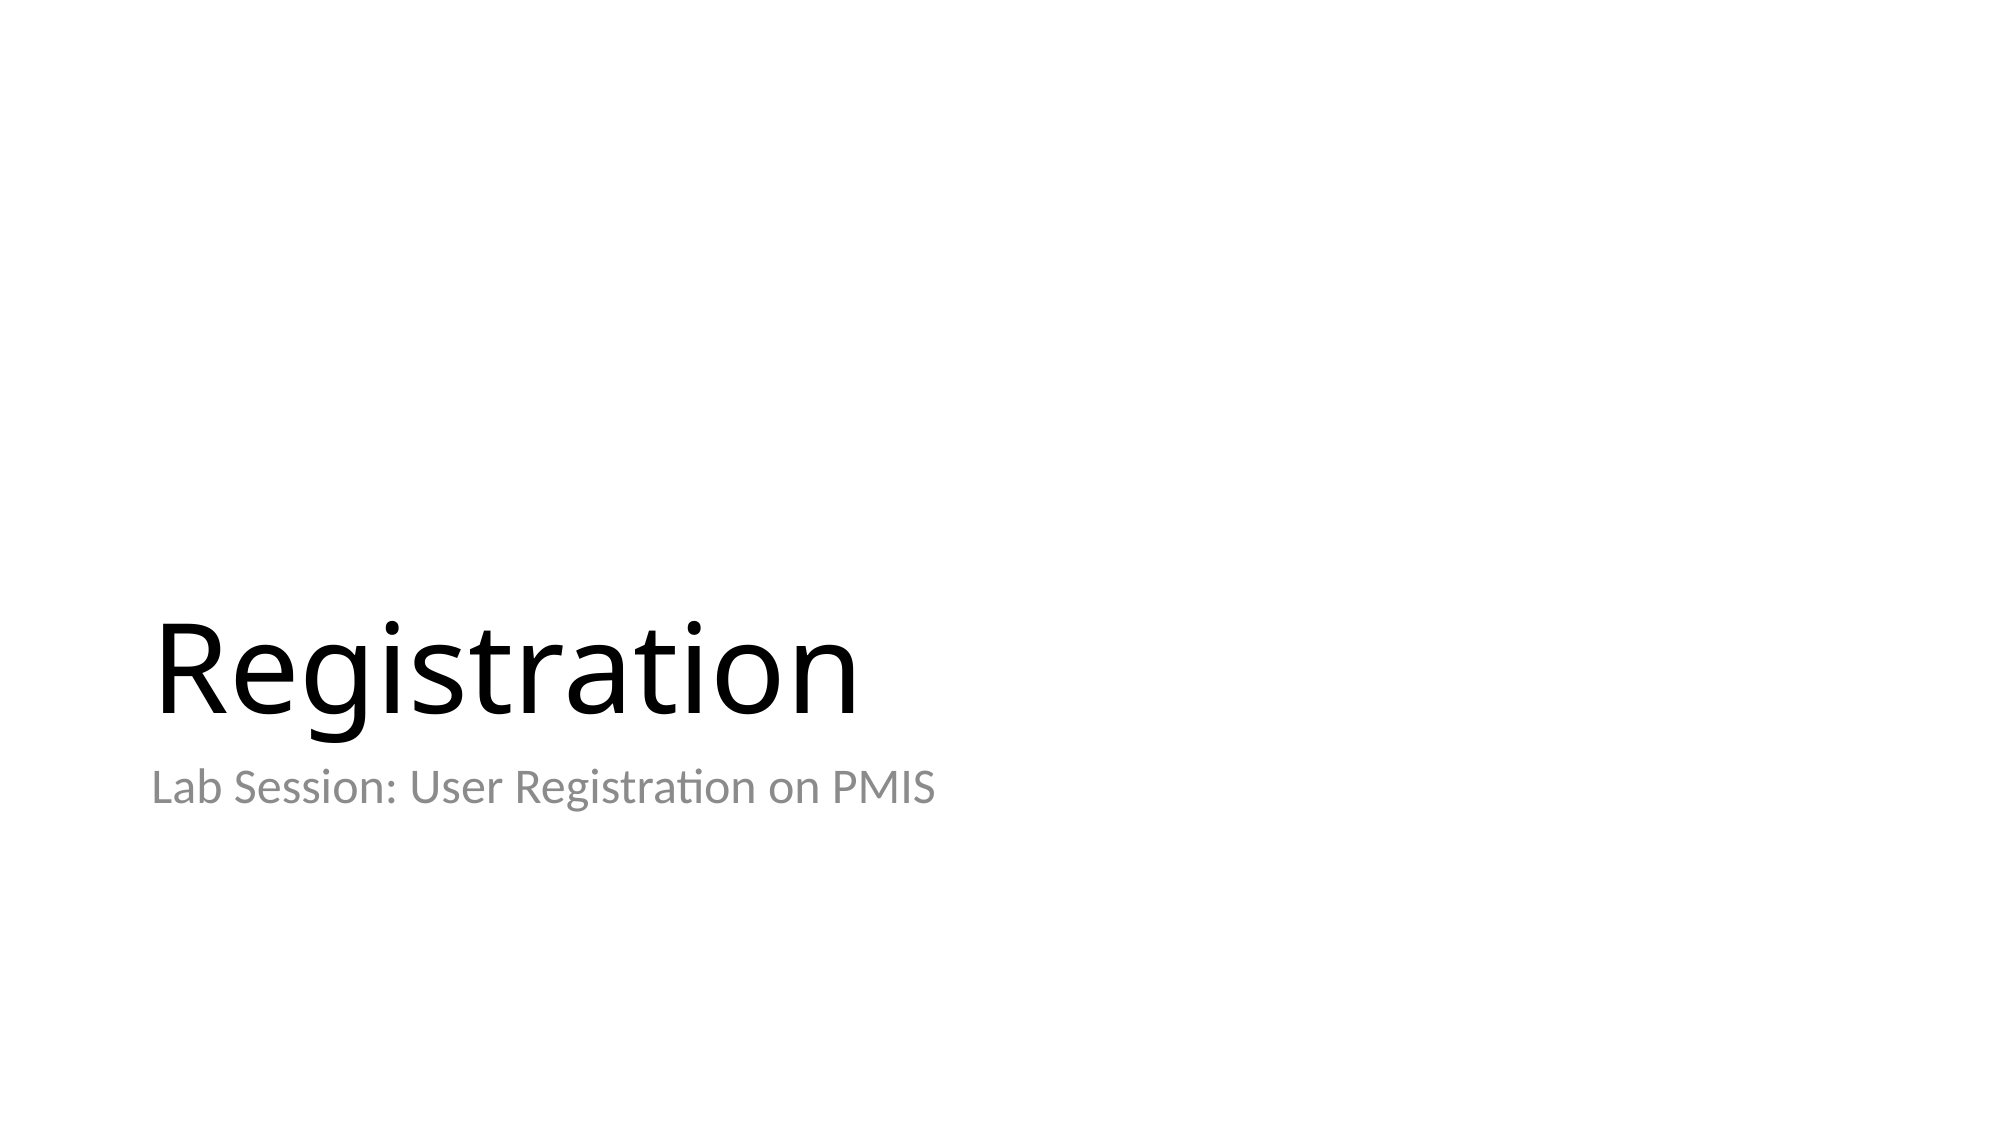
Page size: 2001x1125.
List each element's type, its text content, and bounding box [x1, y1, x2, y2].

list Lab Session: User Registration on PMIS [136, 752, 1862, 999]
title Registration [136, 280, 1862, 749]
